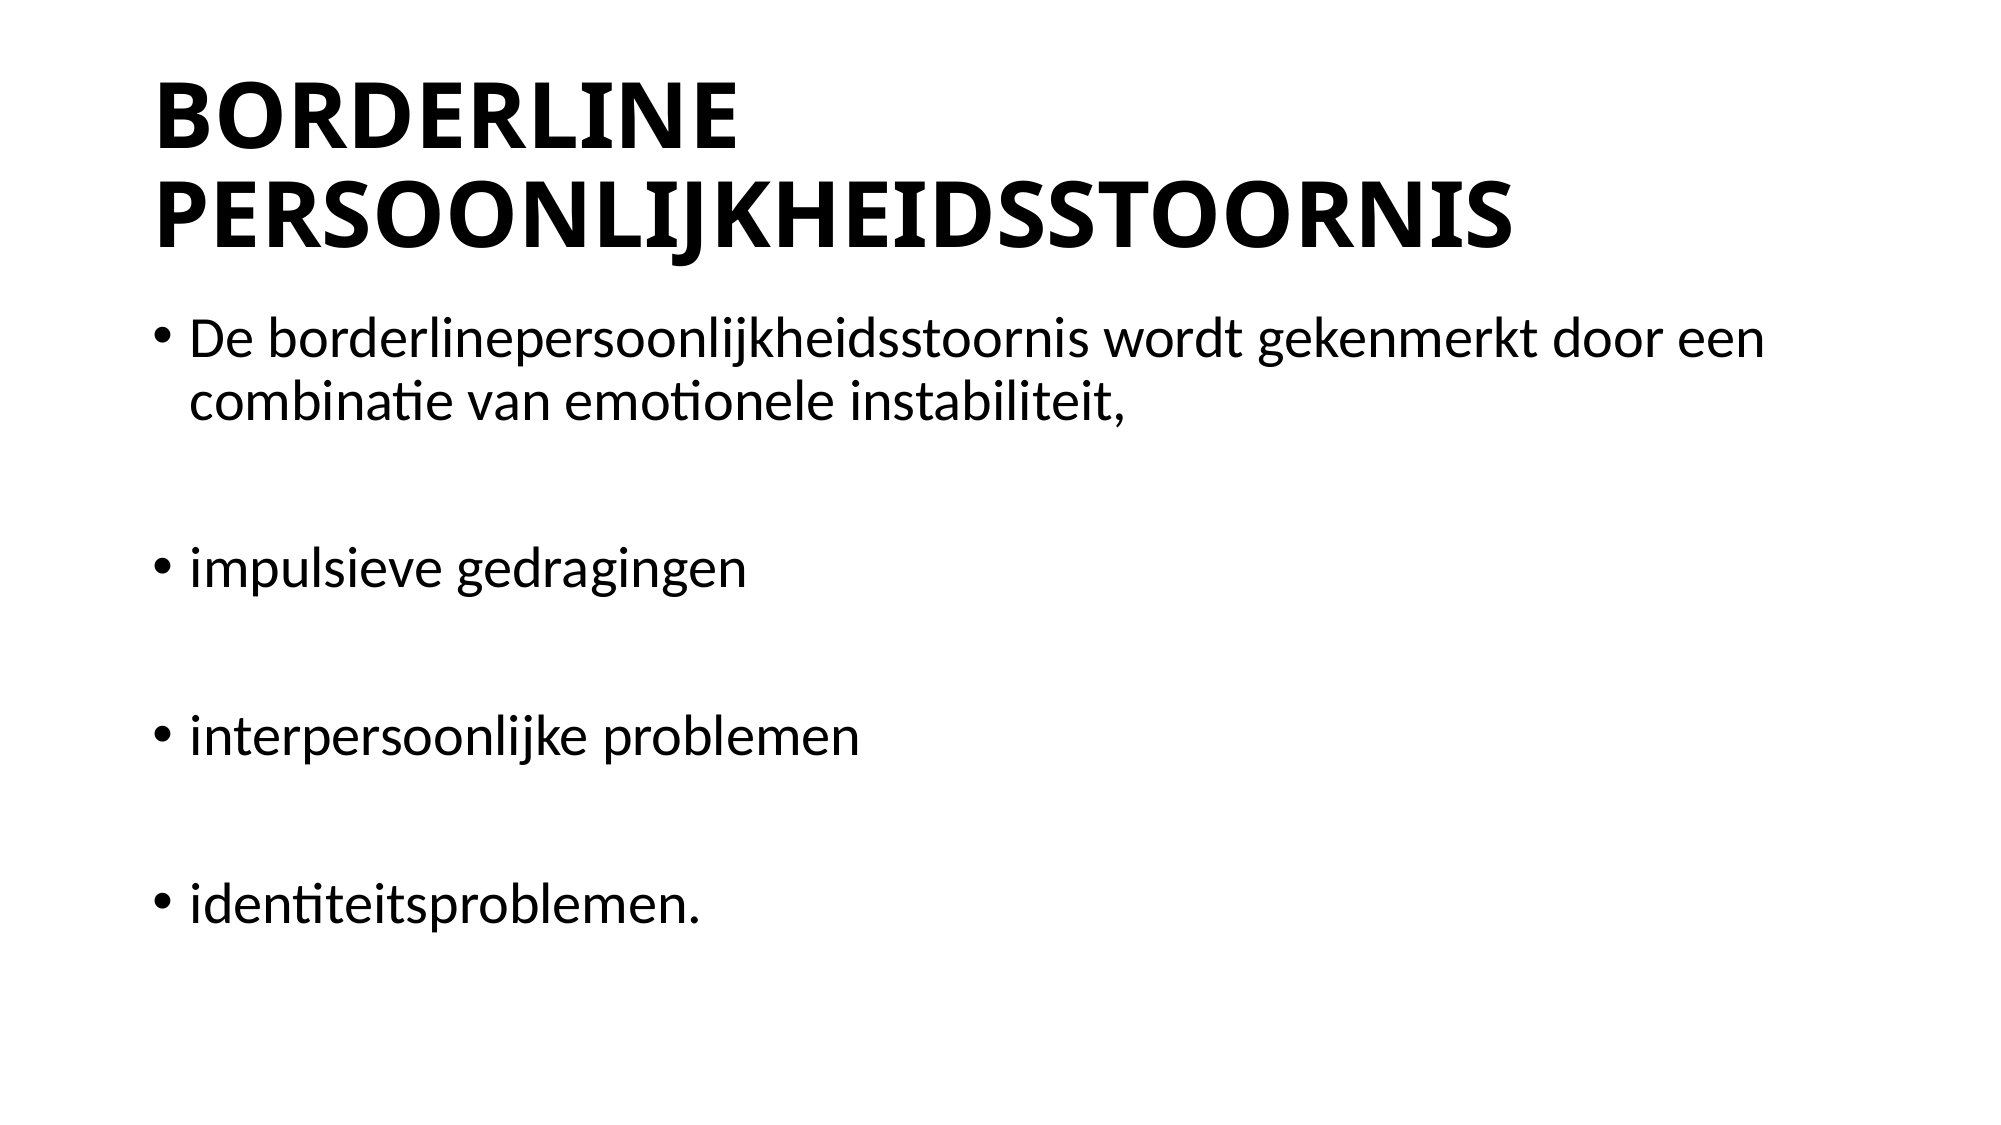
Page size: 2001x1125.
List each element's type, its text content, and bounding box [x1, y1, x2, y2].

title Borderline persoonlijkheidsstoornis [137, 59, 1863, 278]
list De borderlinepersoonlijkheidsstoornis wordt gekenmerkt door een combinatie van emotionele instabiliteit, impulsieve gedragingen interpersoonlijke problemen identiteitsproblemen. [137, 299, 1863, 1014]
